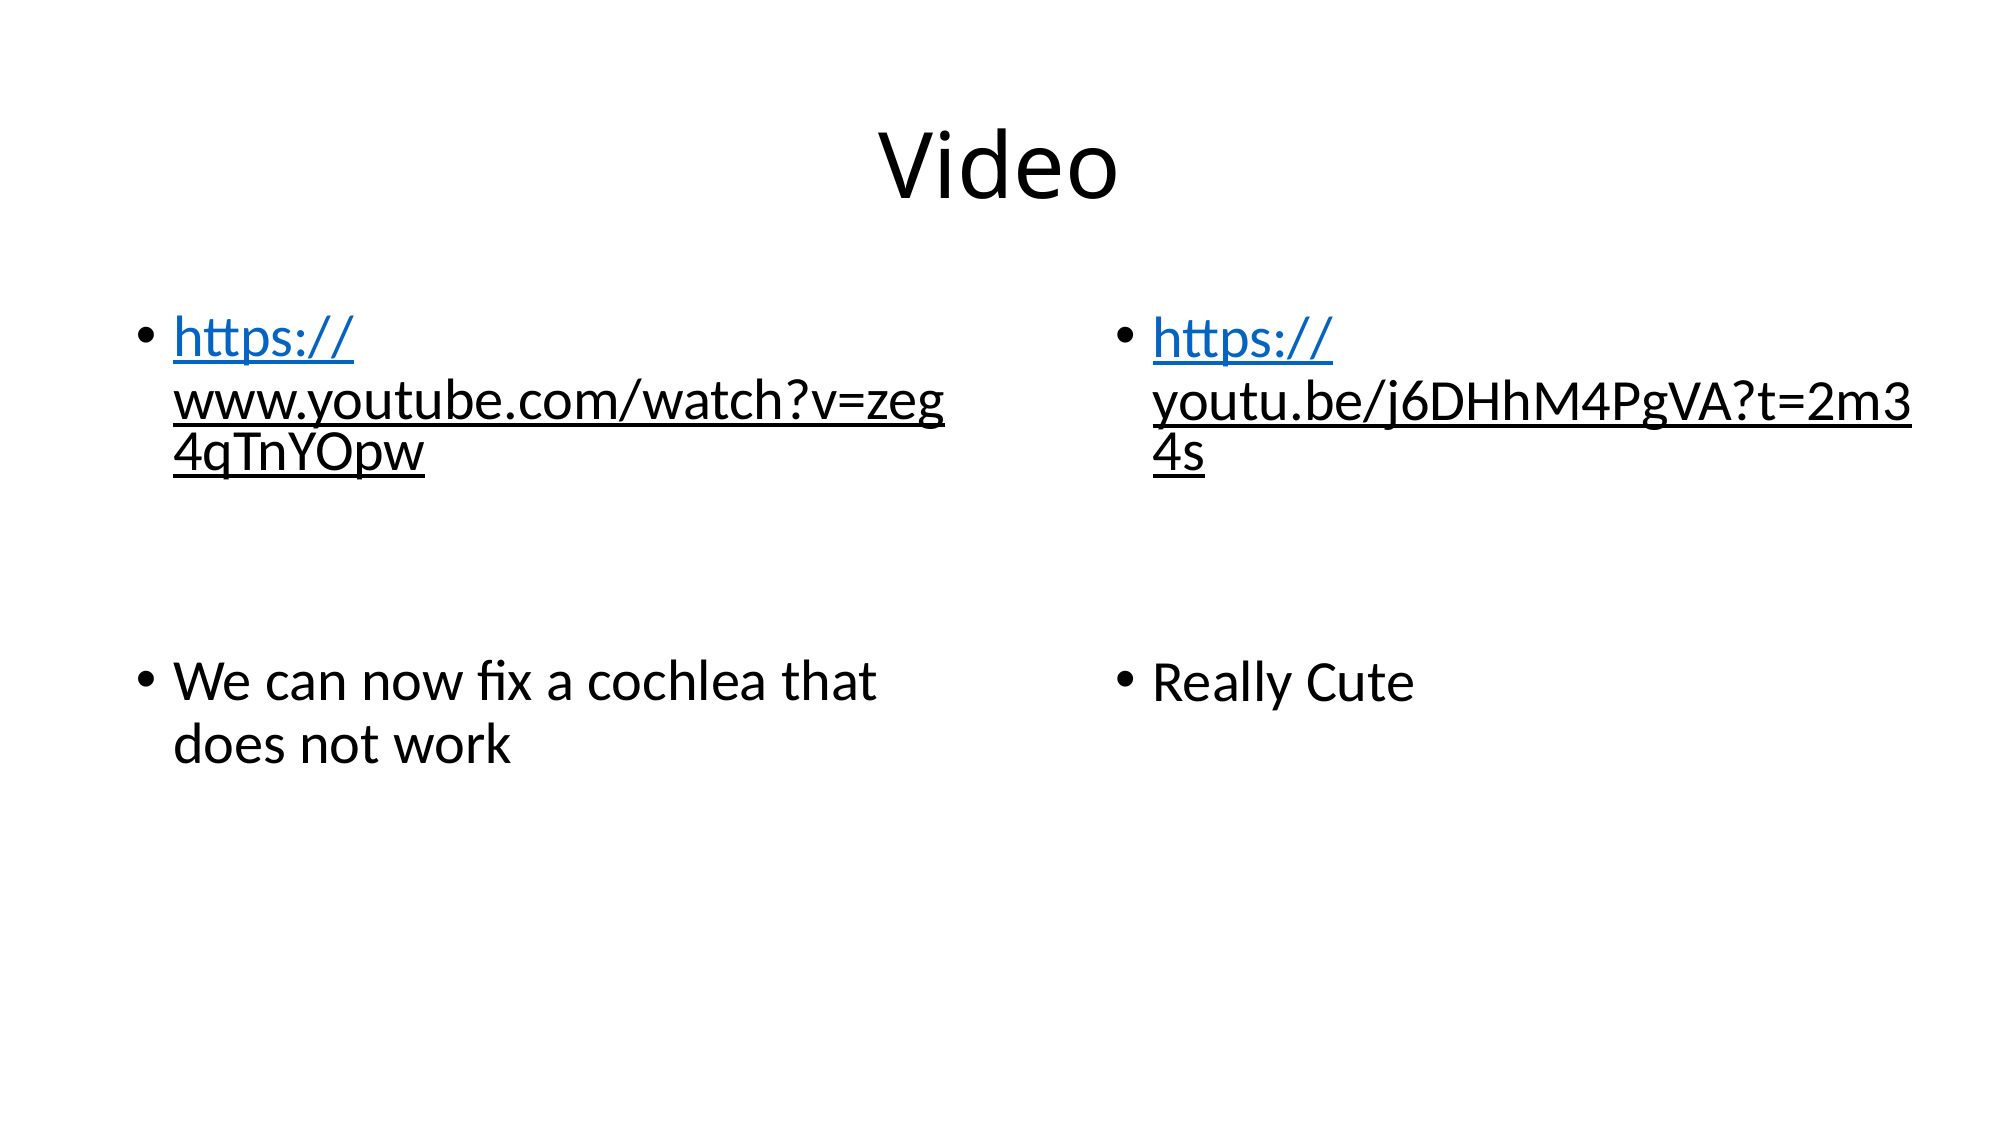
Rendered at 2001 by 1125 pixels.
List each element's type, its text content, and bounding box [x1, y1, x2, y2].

list https://www.youtube.com/watch?v=zeg4qTnYOpw We can now fix a cochlea that does not work [120, 298, 971, 1013]
title Video [137, 59, 1863, 278]
list https://youtu.be/j6DHhM4PgVA?t=2m34s Really Cute [1100, 299, 1950, 1014]
